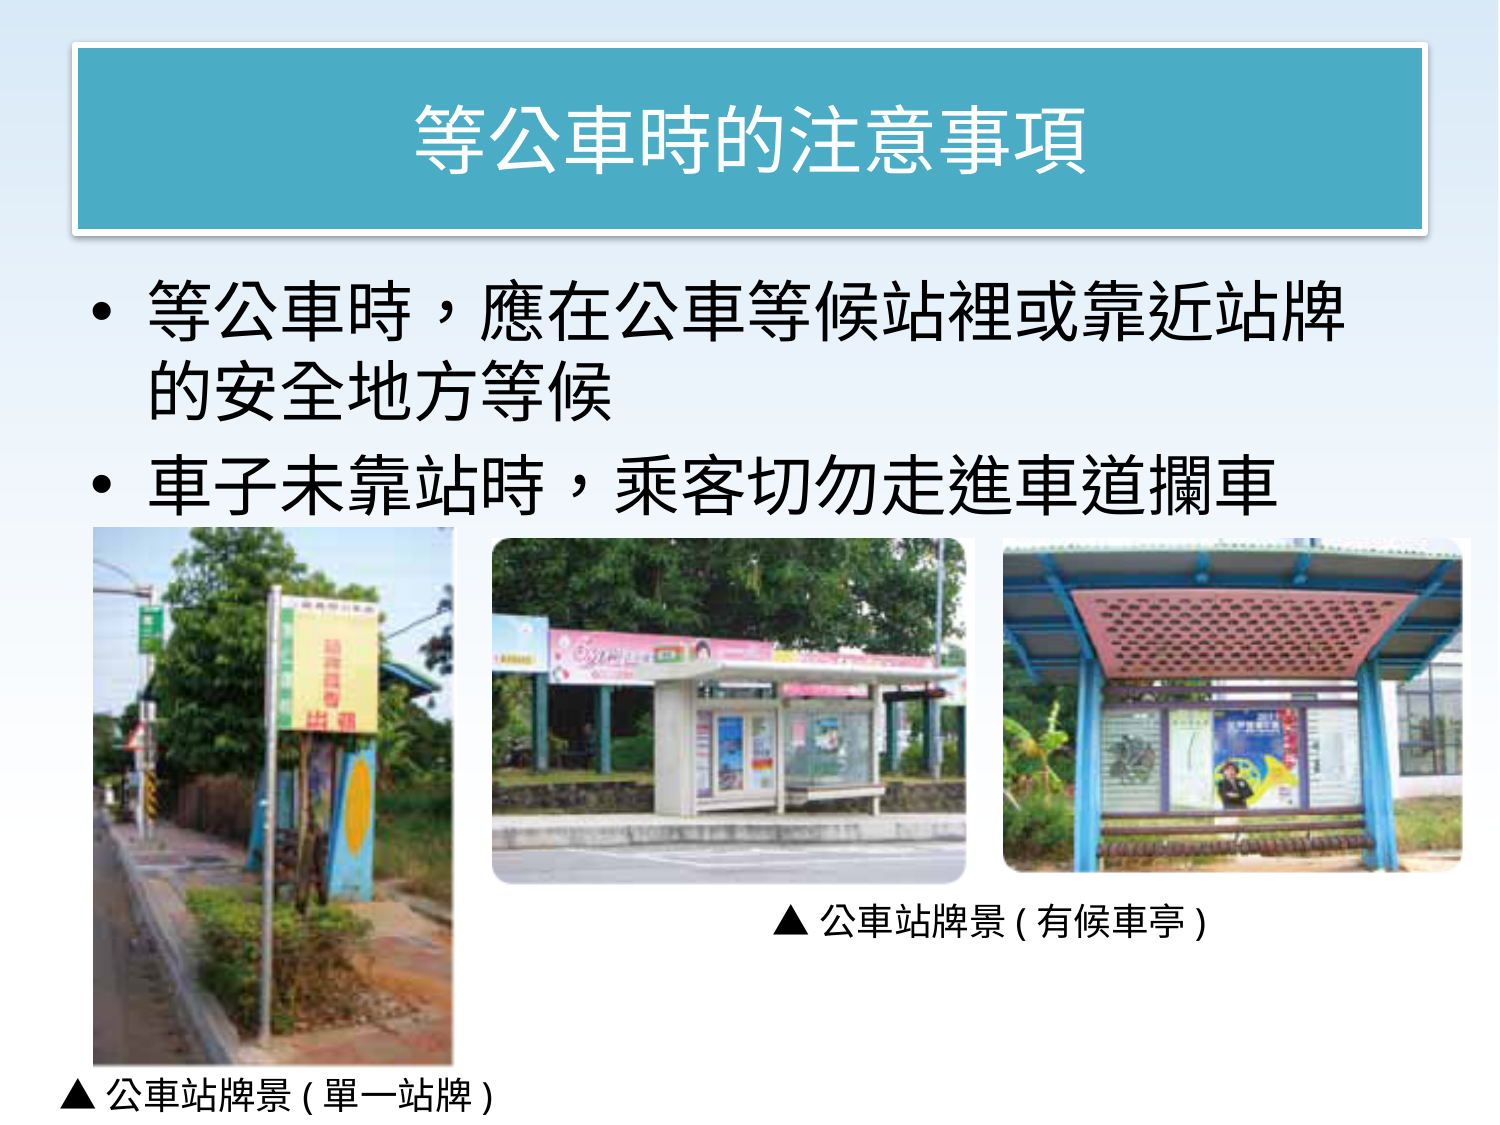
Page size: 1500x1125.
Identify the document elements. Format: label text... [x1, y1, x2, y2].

text_box ▲公車站牌景(有候車亭) [757, 890, 1221, 951]
list 等公車時，應在公車等候站裡或靠近站牌的安全地方等候 車子未靠站時，乘客切勿走進車道攔車 [75, 262, 1425, 1005]
picture [0, 0, 1500, 1125]
title 等公車時的注意事項 [72, 42, 1428, 236]
text_box ▲公車站牌景(單一站牌) [44, 1064, 508, 1125]
